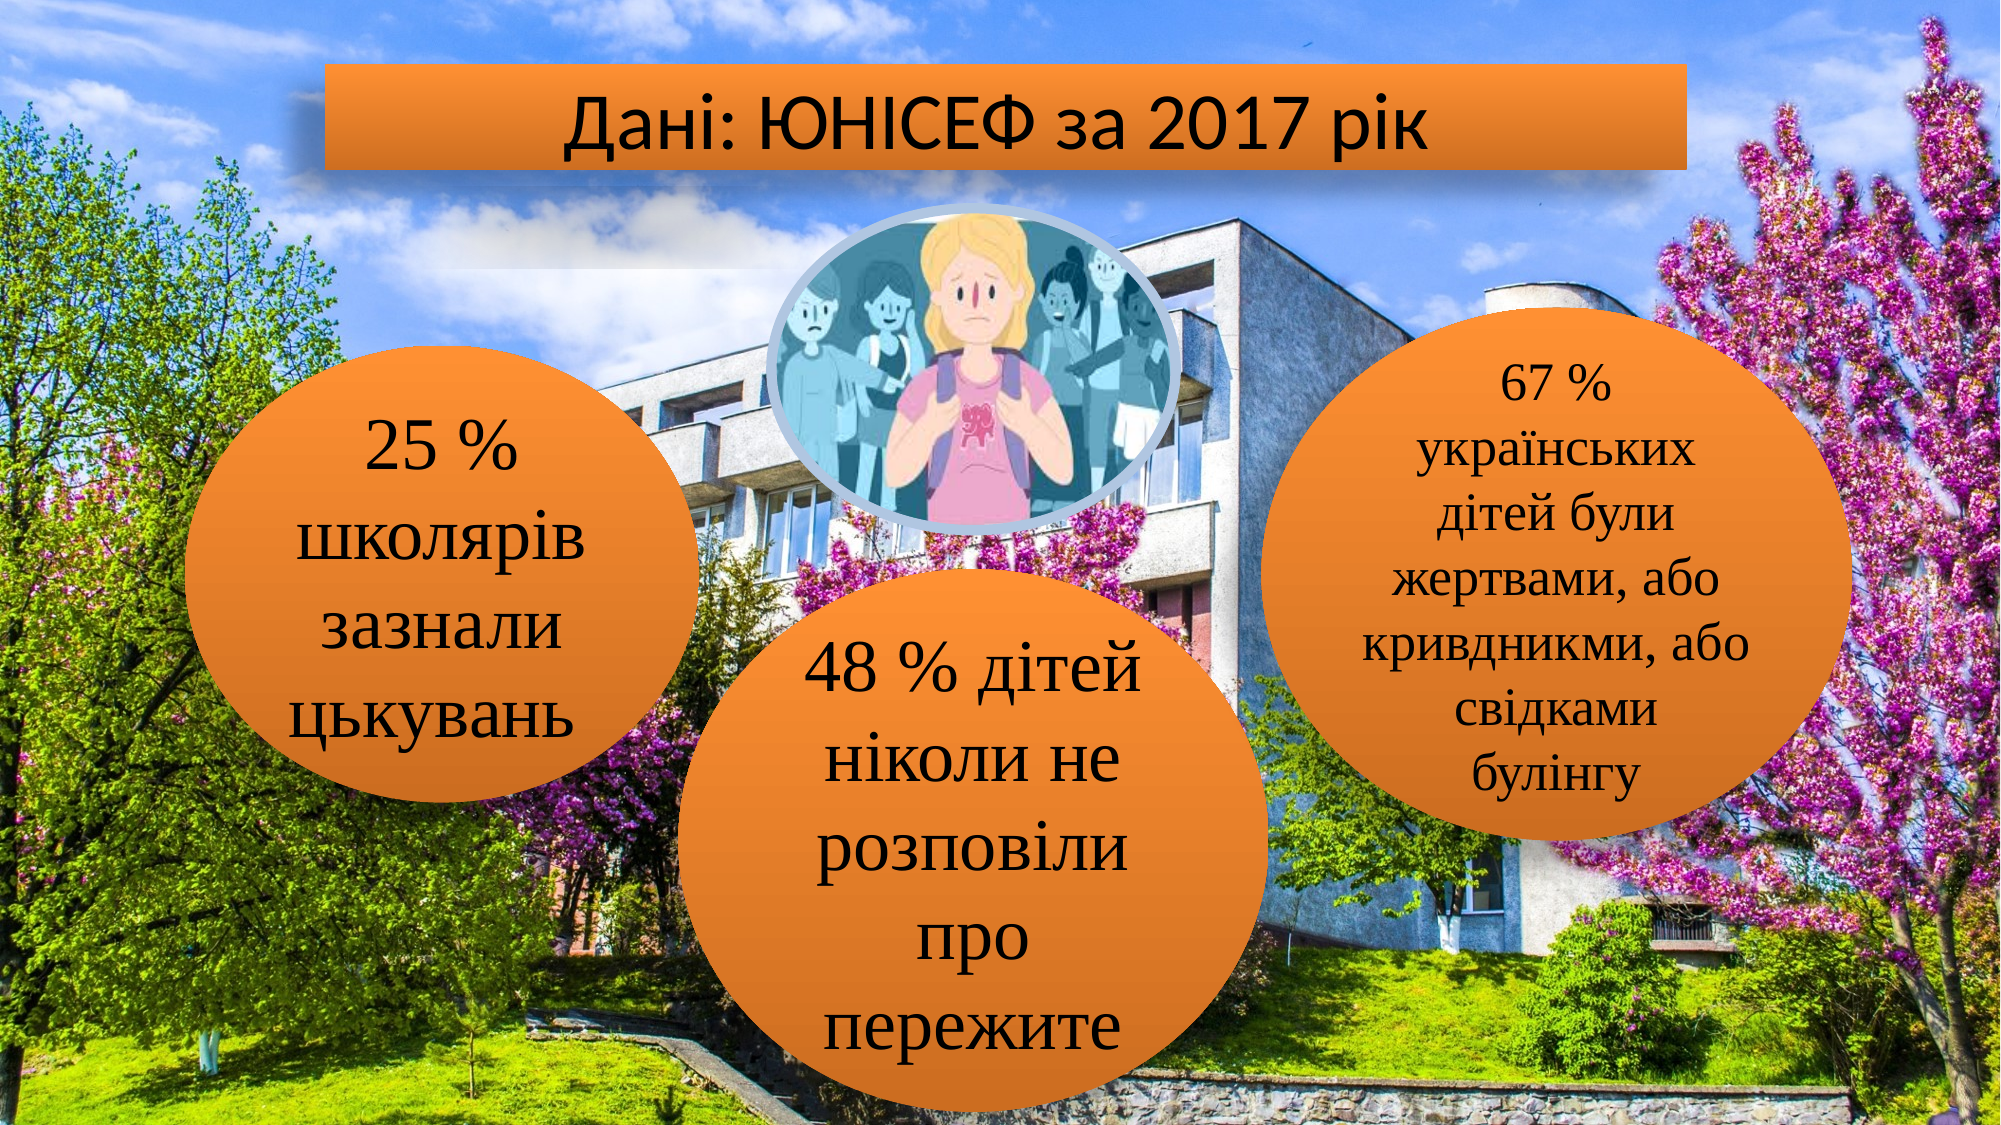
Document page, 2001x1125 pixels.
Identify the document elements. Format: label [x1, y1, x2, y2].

text_box [184, 64, 1853, 1113]
picture [0, 0, 2001, 1125]
